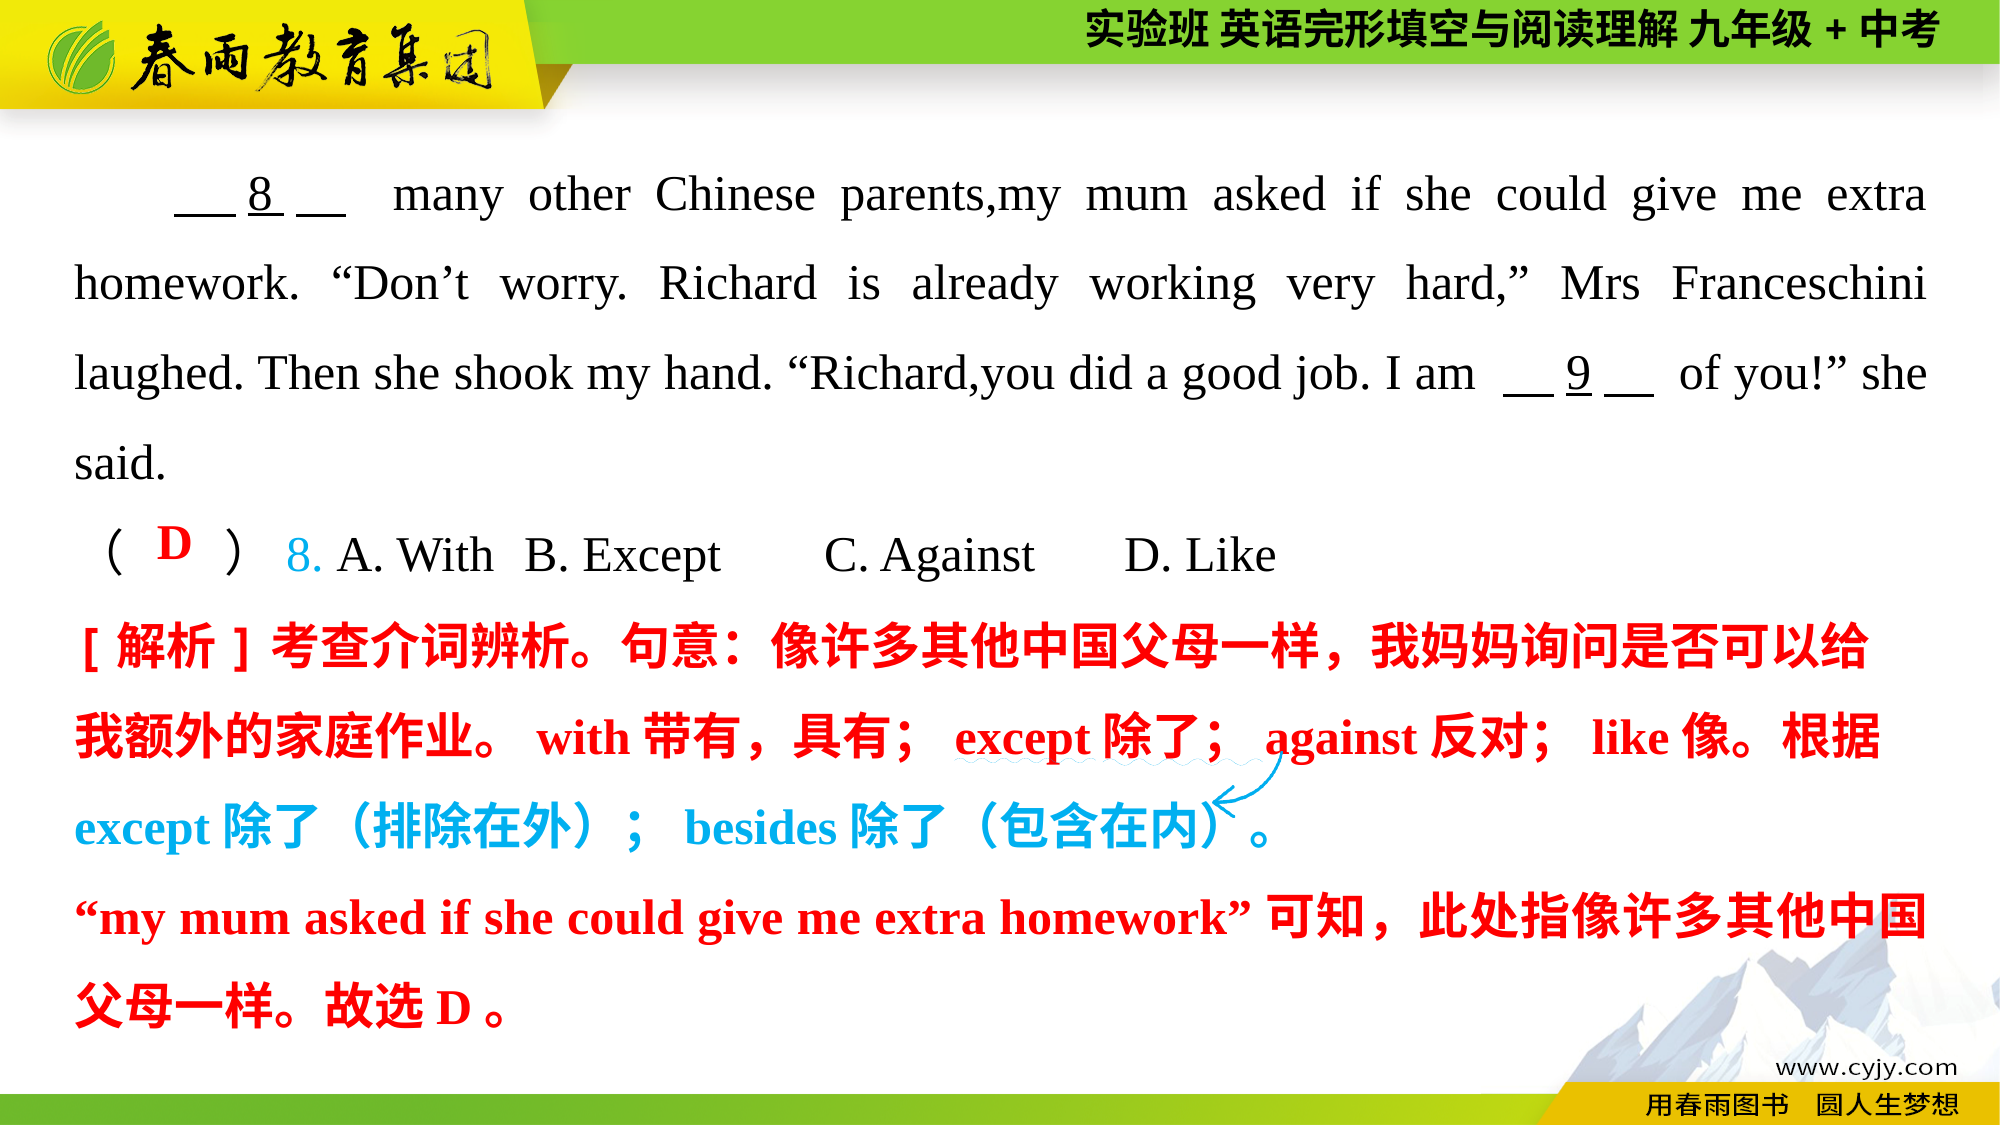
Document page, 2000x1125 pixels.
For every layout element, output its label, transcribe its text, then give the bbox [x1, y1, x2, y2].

text_box D [141, 502, 208, 578]
text_box （ ）8. A. With B. Except C. Against D. Like [59, 501, 1944, 590]
text_box [解析]考查介词辨析。句意：像许多其他中国父母一样，我妈妈询问是否可以给 我额外的家庭作业。with带有，具有；except除了；against反对；like像。根据 except除了（排除在外）；besides除了（包含在内）。 “my mum asked if she could give me extra homework”可知，此处指像许多其他中国父母一样。故选D。 [59, 590, 1944, 1043]
picture [0, 0, 2000, 1125]
list 8 many other Chinese parents,my mum asked if she could give me extra homework. “Don’t worry. Richard is already working very hard,” Mrs Franceschini laughed. Then she shook my hand. “Richard,you did a good job. I am 9 of you!” she said. [59, 122, 1944, 501]
